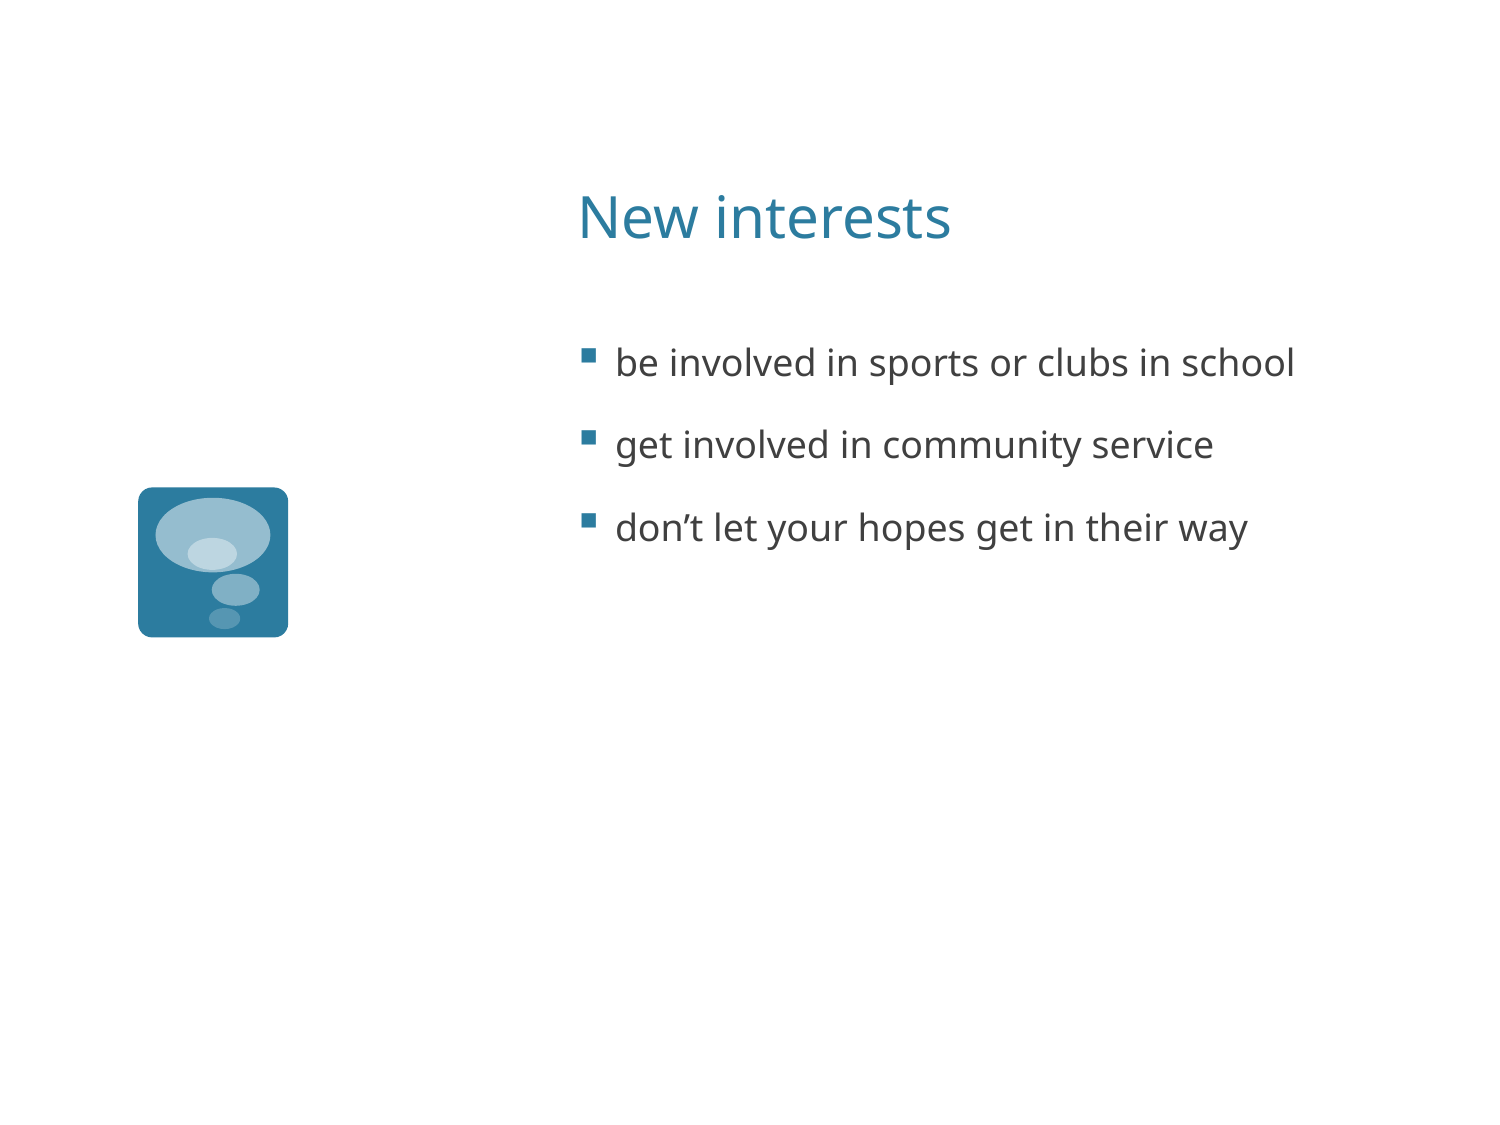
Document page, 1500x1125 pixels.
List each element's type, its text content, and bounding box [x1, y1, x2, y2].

title New interests [562, 112, 1375, 258]
list be involved in sports or clubs in school get involved in community service don’t let your hopes get in their way [562, 331, 1374, 1005]
